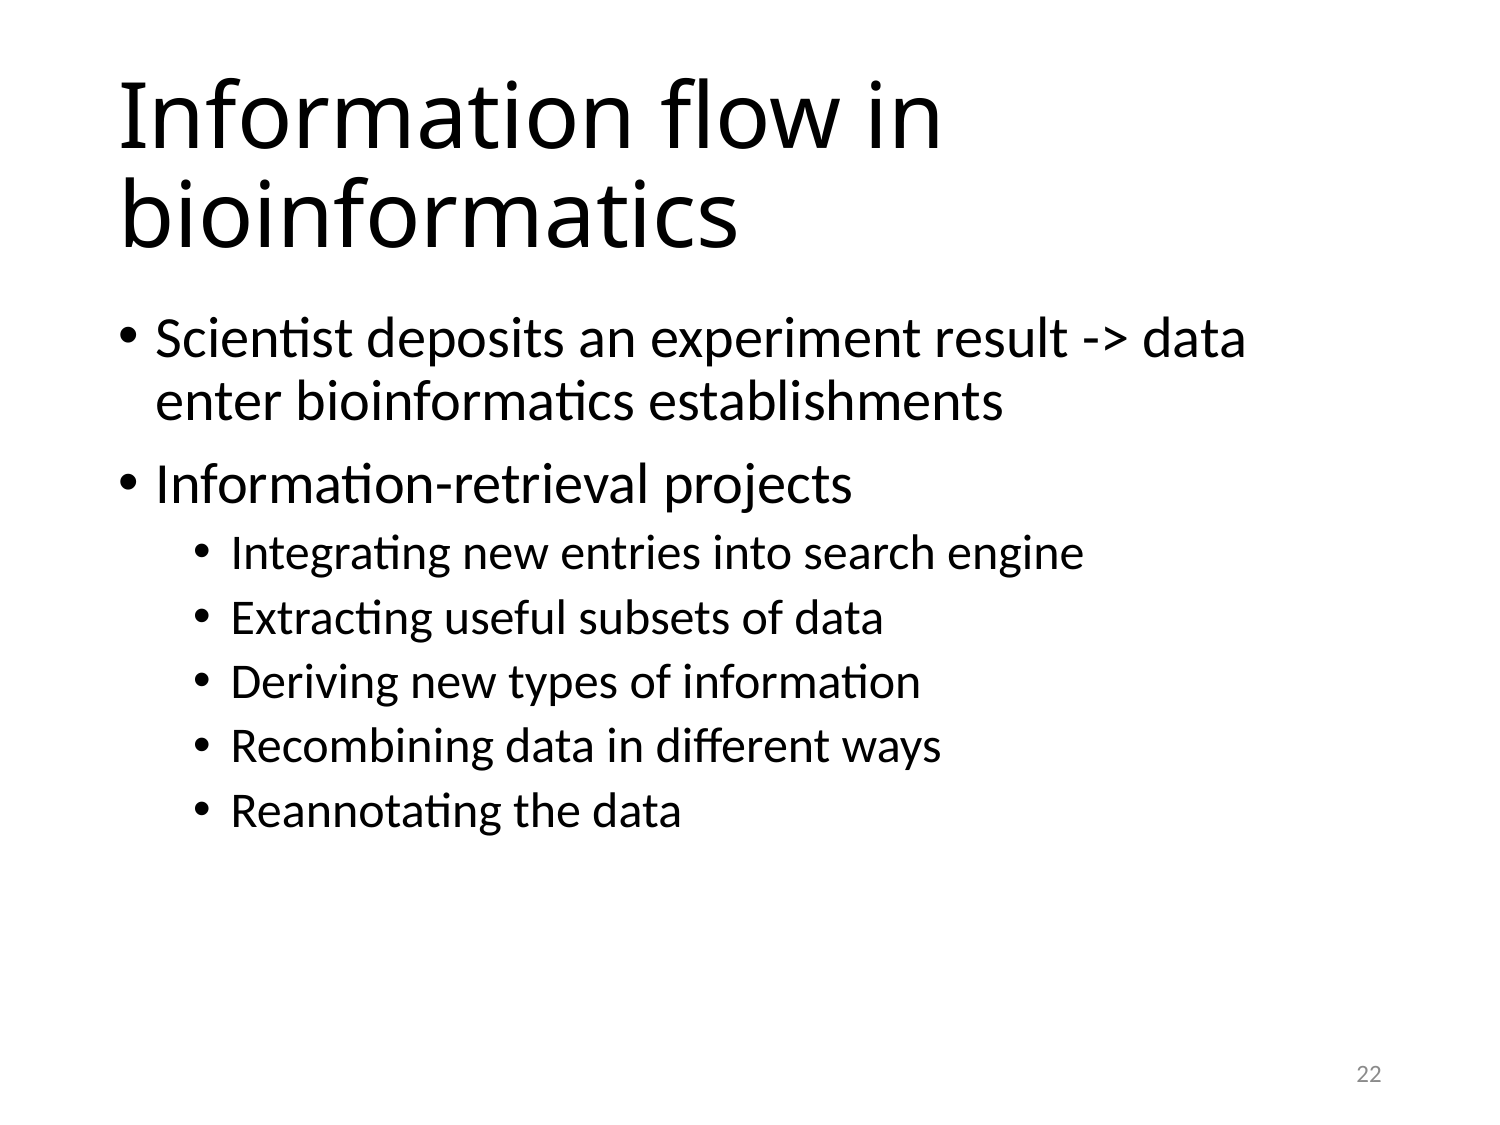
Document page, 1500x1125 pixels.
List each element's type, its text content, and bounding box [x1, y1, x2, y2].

list Scientist deposits an experiment result -> data enter bioinformatics establishments Information-retrieval projects Integrating new entries into search engine Extracting useful subsets of data Deriving new types of information Recombining data in different ways Reannotating the data [103, 299, 1397, 1014]
title Information flow in bioinformatics [103, 59, 1397, 278]
slide_number 22 [1059, 1042, 1397, 1103]
